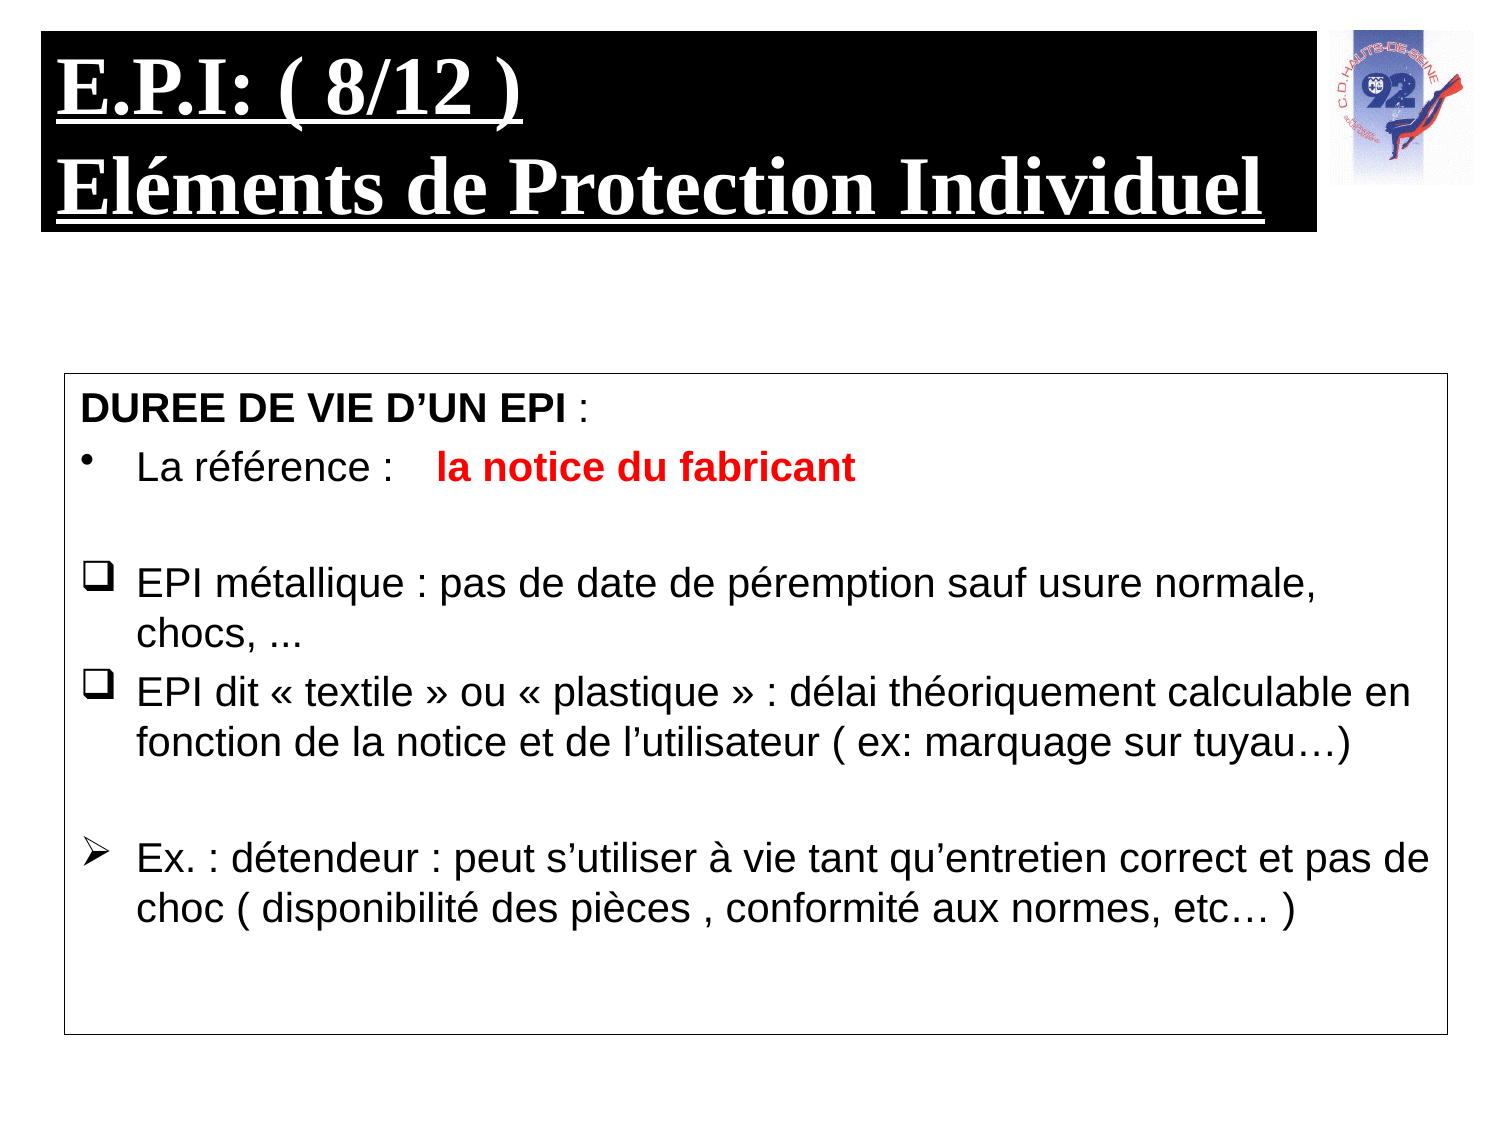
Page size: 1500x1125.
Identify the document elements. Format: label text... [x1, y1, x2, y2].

title E.P.I: ( 8/12 ) Eléments de Protection Individuel [41, 31, 1317, 232]
picture [1328, 30, 1474, 185]
list DUREE DE VIE D’UN EPI : La référence : la notice du fabricant EPI métallique : pas de date de péremption sauf usure normale, chocs, ... EPI dit « textile » ou « plastique » : délai théoriquement calculable en fonction de la notice et de l’utilisateur ( ex: marquage sur tuyau…) Ex. : détendeur : peut s’utiliser à vie tant qu’entretien correct et pas de choc ( disponibilité des pièces , conformité aux normes, etc… ) [64, 373, 1448, 1035]
